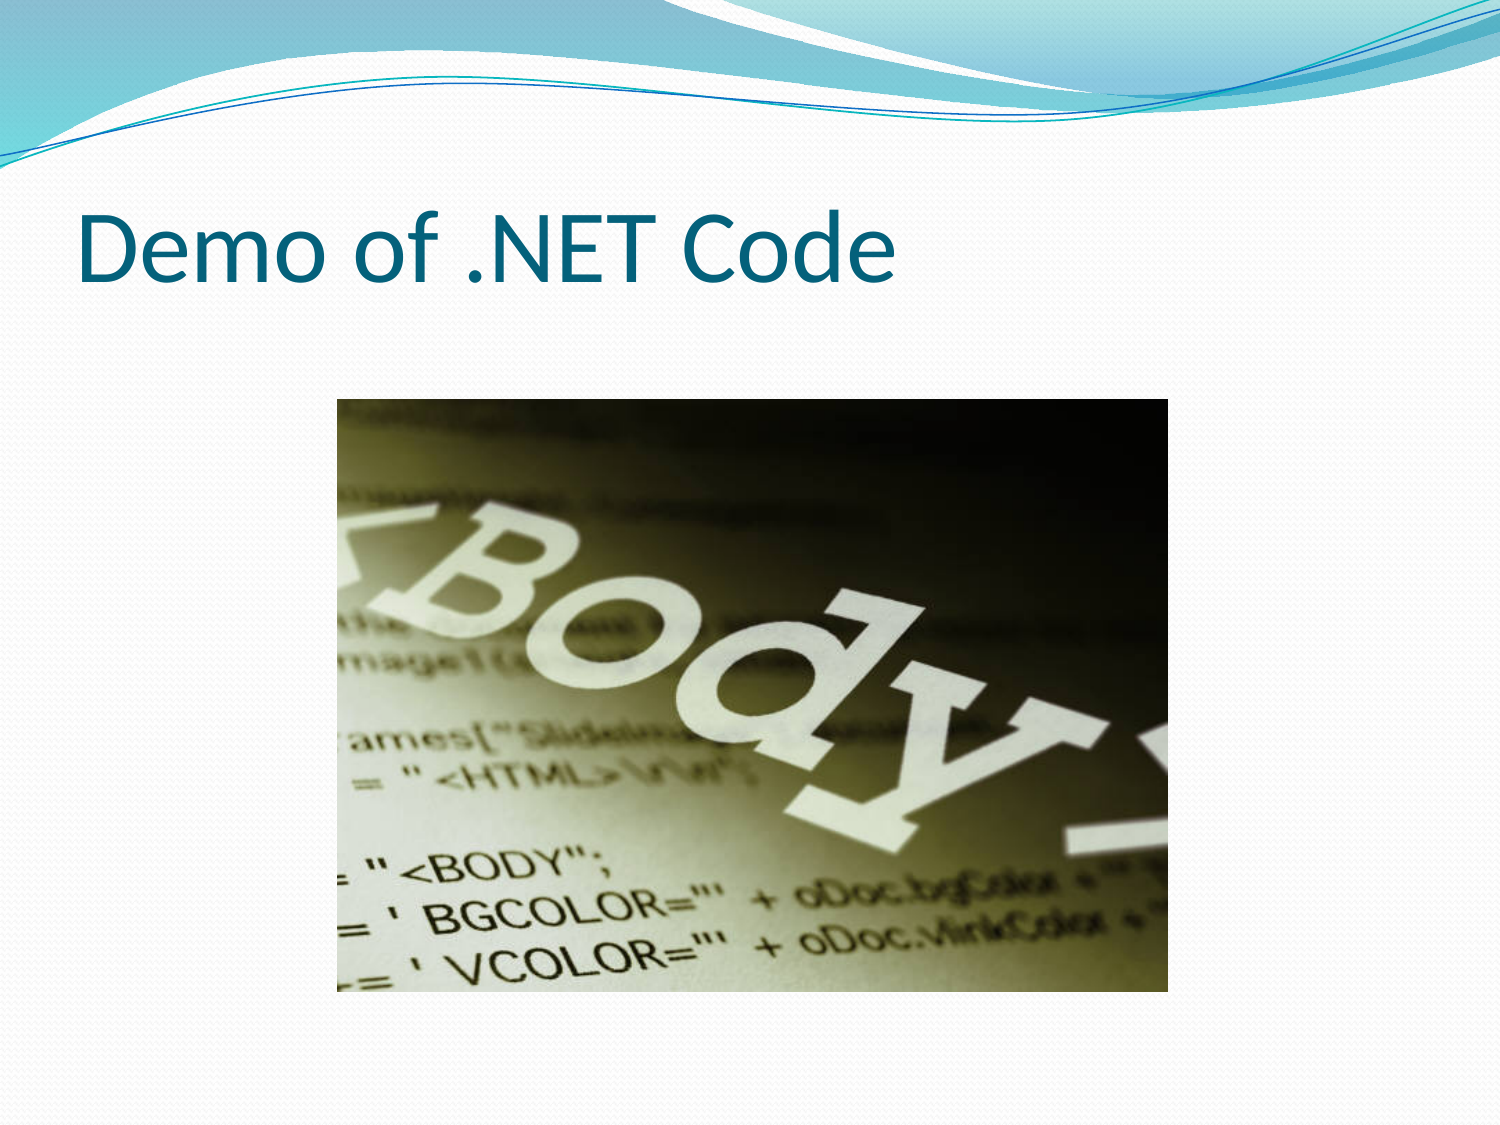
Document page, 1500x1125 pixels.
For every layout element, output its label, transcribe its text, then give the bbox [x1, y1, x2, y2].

picture [337, 399, 1168, 993]
title Demo of .NET Code [75, 115, 1425, 303]
